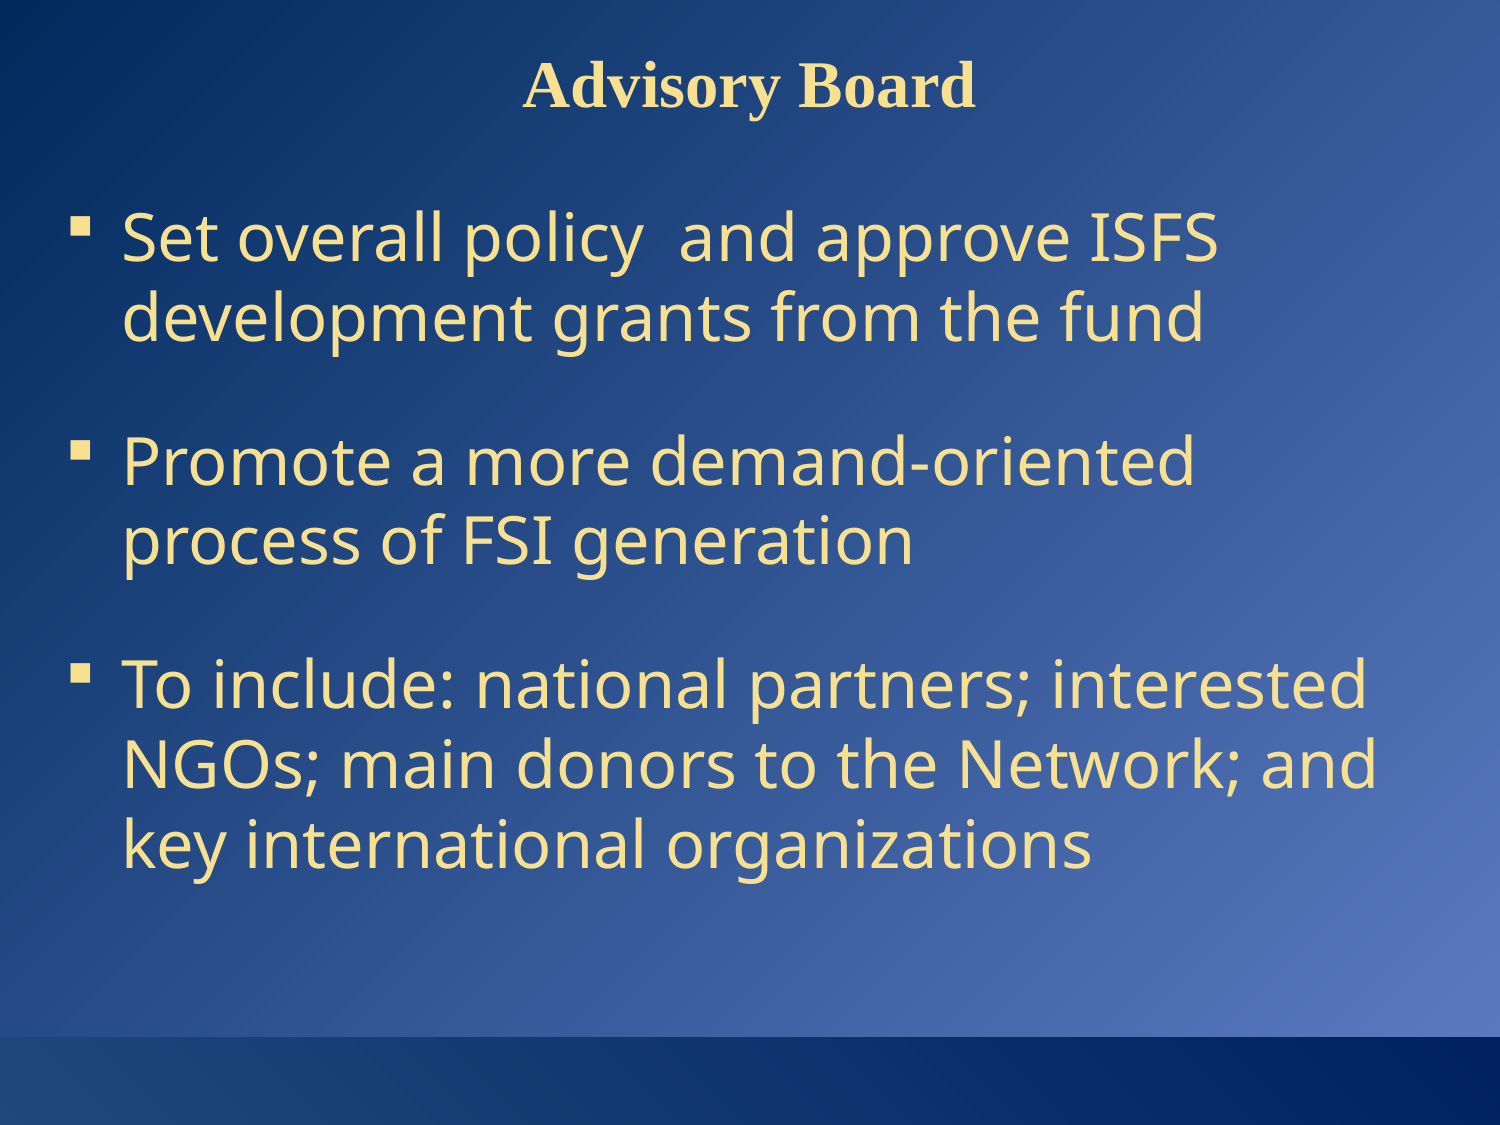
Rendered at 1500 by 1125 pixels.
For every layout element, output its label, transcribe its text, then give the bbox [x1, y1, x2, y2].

list Set overall policy and approve ISFS development grants from the fund Promote a more demand-oriented process of FSI generation To include: national partners; interested NGOs; main donors to the Network; and key international organizations [49, 187, 1451, 1026]
title Advisory Board [49, 24, 1451, 138]
